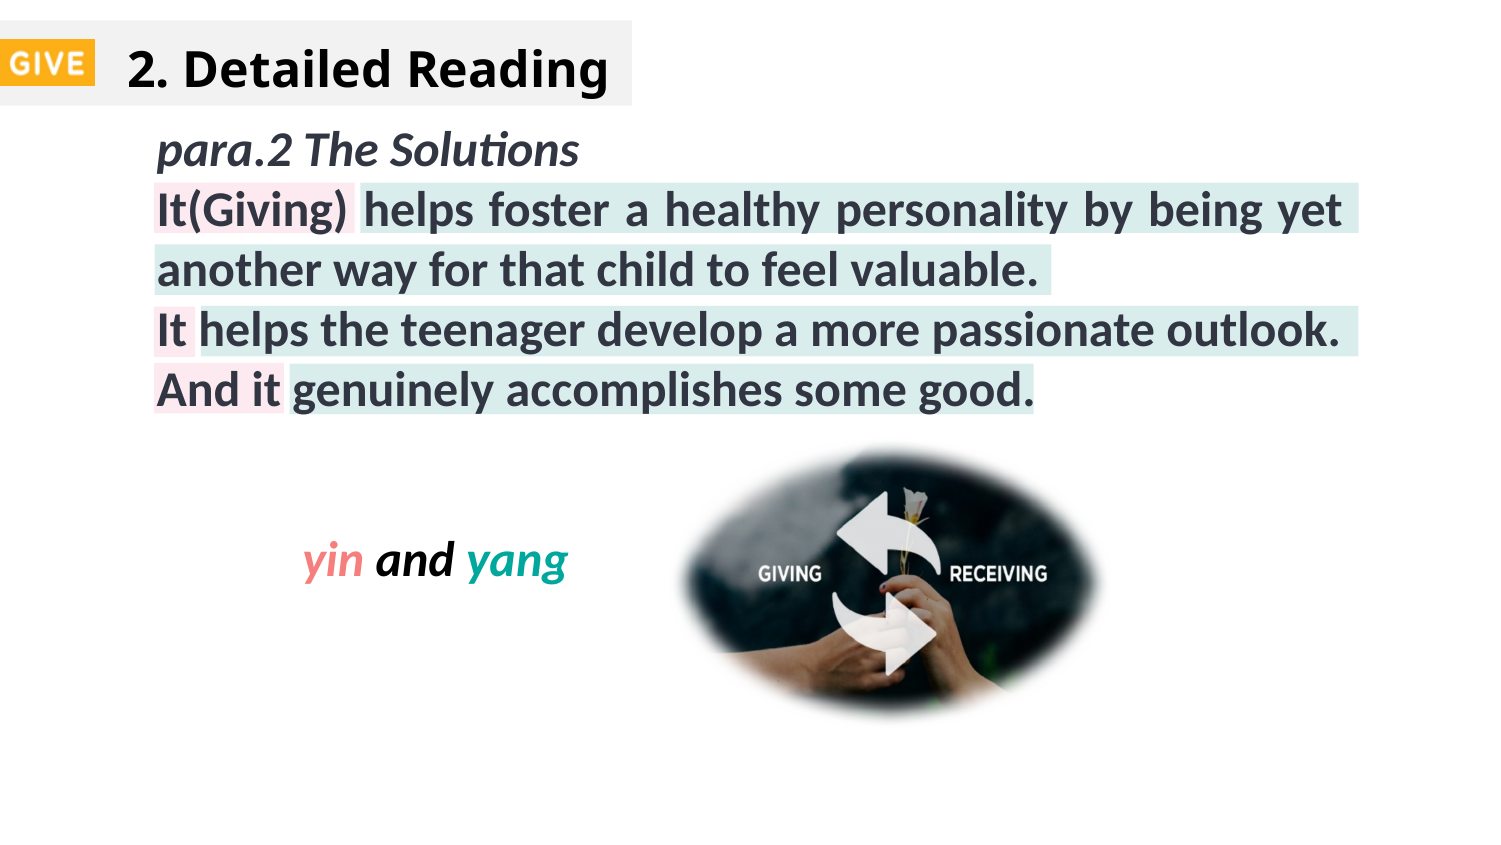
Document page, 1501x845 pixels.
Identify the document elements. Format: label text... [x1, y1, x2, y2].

text_box para.2 The Solutions It(Giving) helps foster a healthy personality by being yet another way for that child to feel valuable. It helps the teenager develop a more passionate outlook. And it genuinely accomplishes some good. [141, 108, 1359, 424]
picture [0, 39, 95, 86]
picture [667, 438, 1113, 729]
text_box yin and yang [96, 458, 667, 594]
text_box [0, 19, 633, 107]
text_box 2. Detailed Reading [112, 30, 626, 105]
